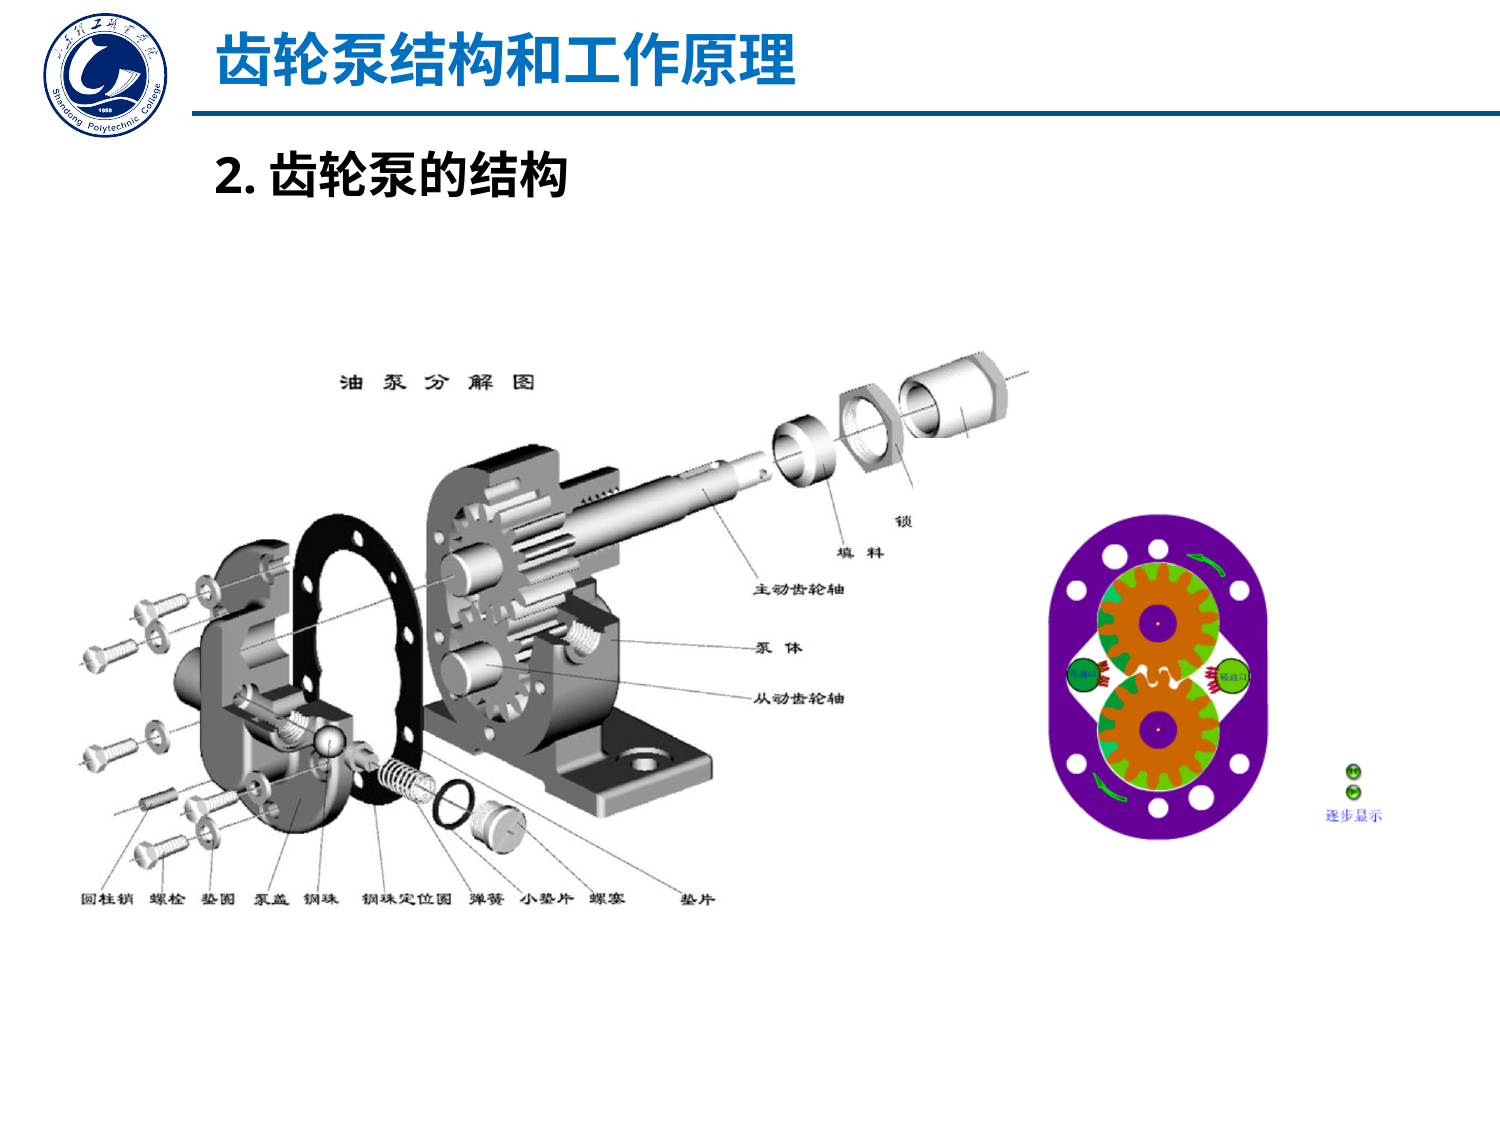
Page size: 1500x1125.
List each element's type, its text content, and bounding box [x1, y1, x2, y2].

text_box 2.齿轮泵的结构 [199, 136, 1299, 271]
picture [65, 152, 1028, 1119]
text_box 齿轮泵结构和工作原理 [199, 16, 1477, 102]
picture [43, 7, 174, 138]
